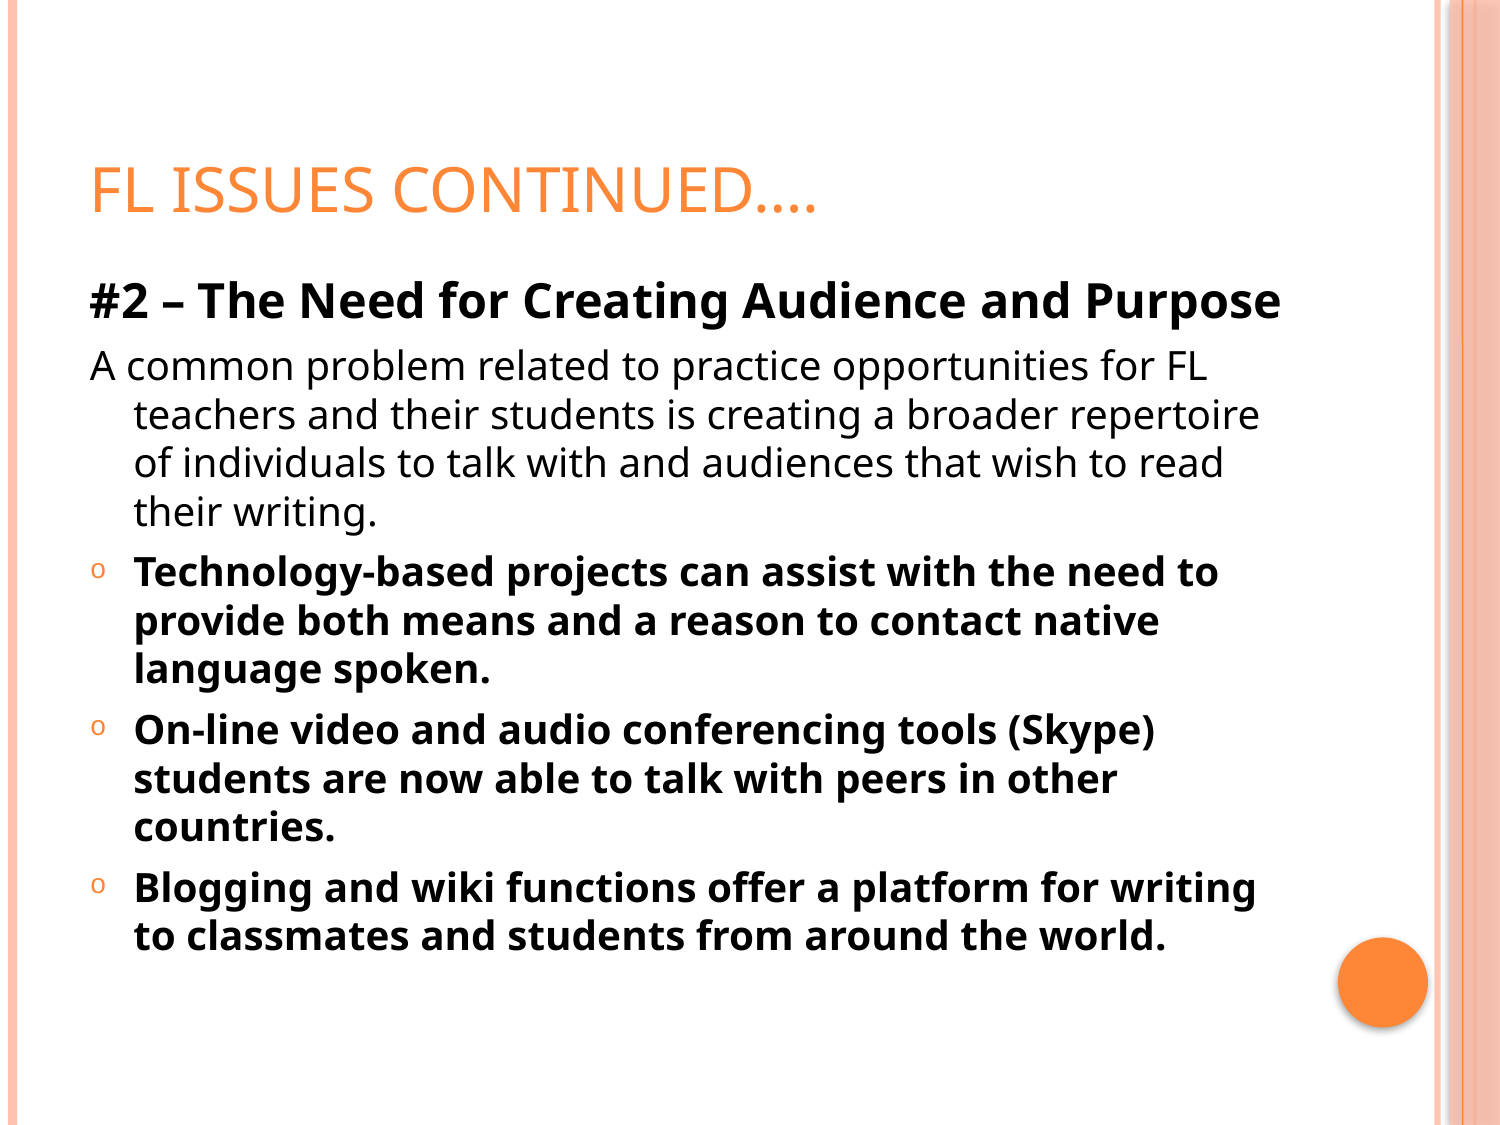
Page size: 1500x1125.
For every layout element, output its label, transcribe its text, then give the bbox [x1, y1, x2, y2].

list #2 – The Need for Creating Audience and Purpose A common problem related to practice opportunities for FL teachers and their students is creating a broader repertoire of individuals to talk with and audiences that wish to read their writing. Technology-based projects can assist with the need to provide both means and a reason to contact native language spoken. On-line video and audio conferencing tools (Skype) students are now able to talk with peers in other countries. Blogging and wiki functions offer a platform for writing to classmates and students from around the world. [75, 262, 1300, 1062]
title FL Issues continued…. [75, 45, 1300, 233]
